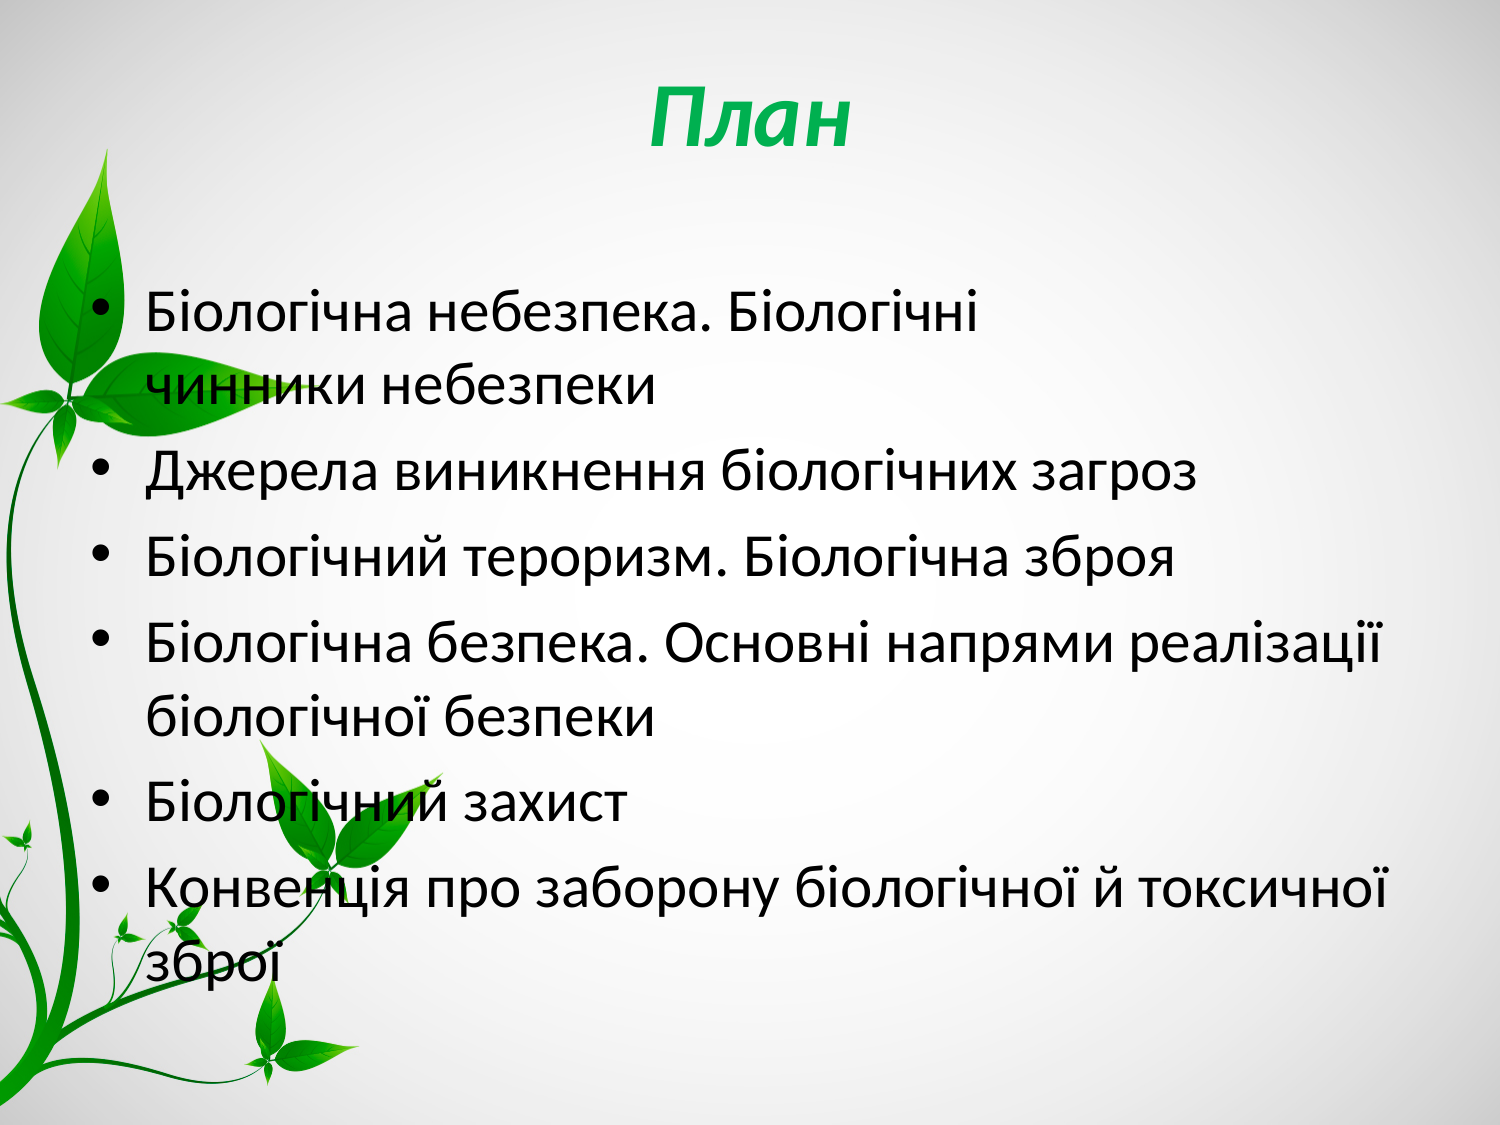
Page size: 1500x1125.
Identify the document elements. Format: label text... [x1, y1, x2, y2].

picture [0, 0, 1500, 1125]
list Біологічна небезпека. Біологічні чинники небезпеки Джерела виникнення біологічних загроз Біологічний тероризм. Біологічна зброя Біологічна безпека. Основні напрями реалізації біологічної безпеки Біологічний захист Конвенція про заборону біологічної й токсичної зброї [75, 262, 1425, 1005]
title План [75, 24, 1425, 195]
